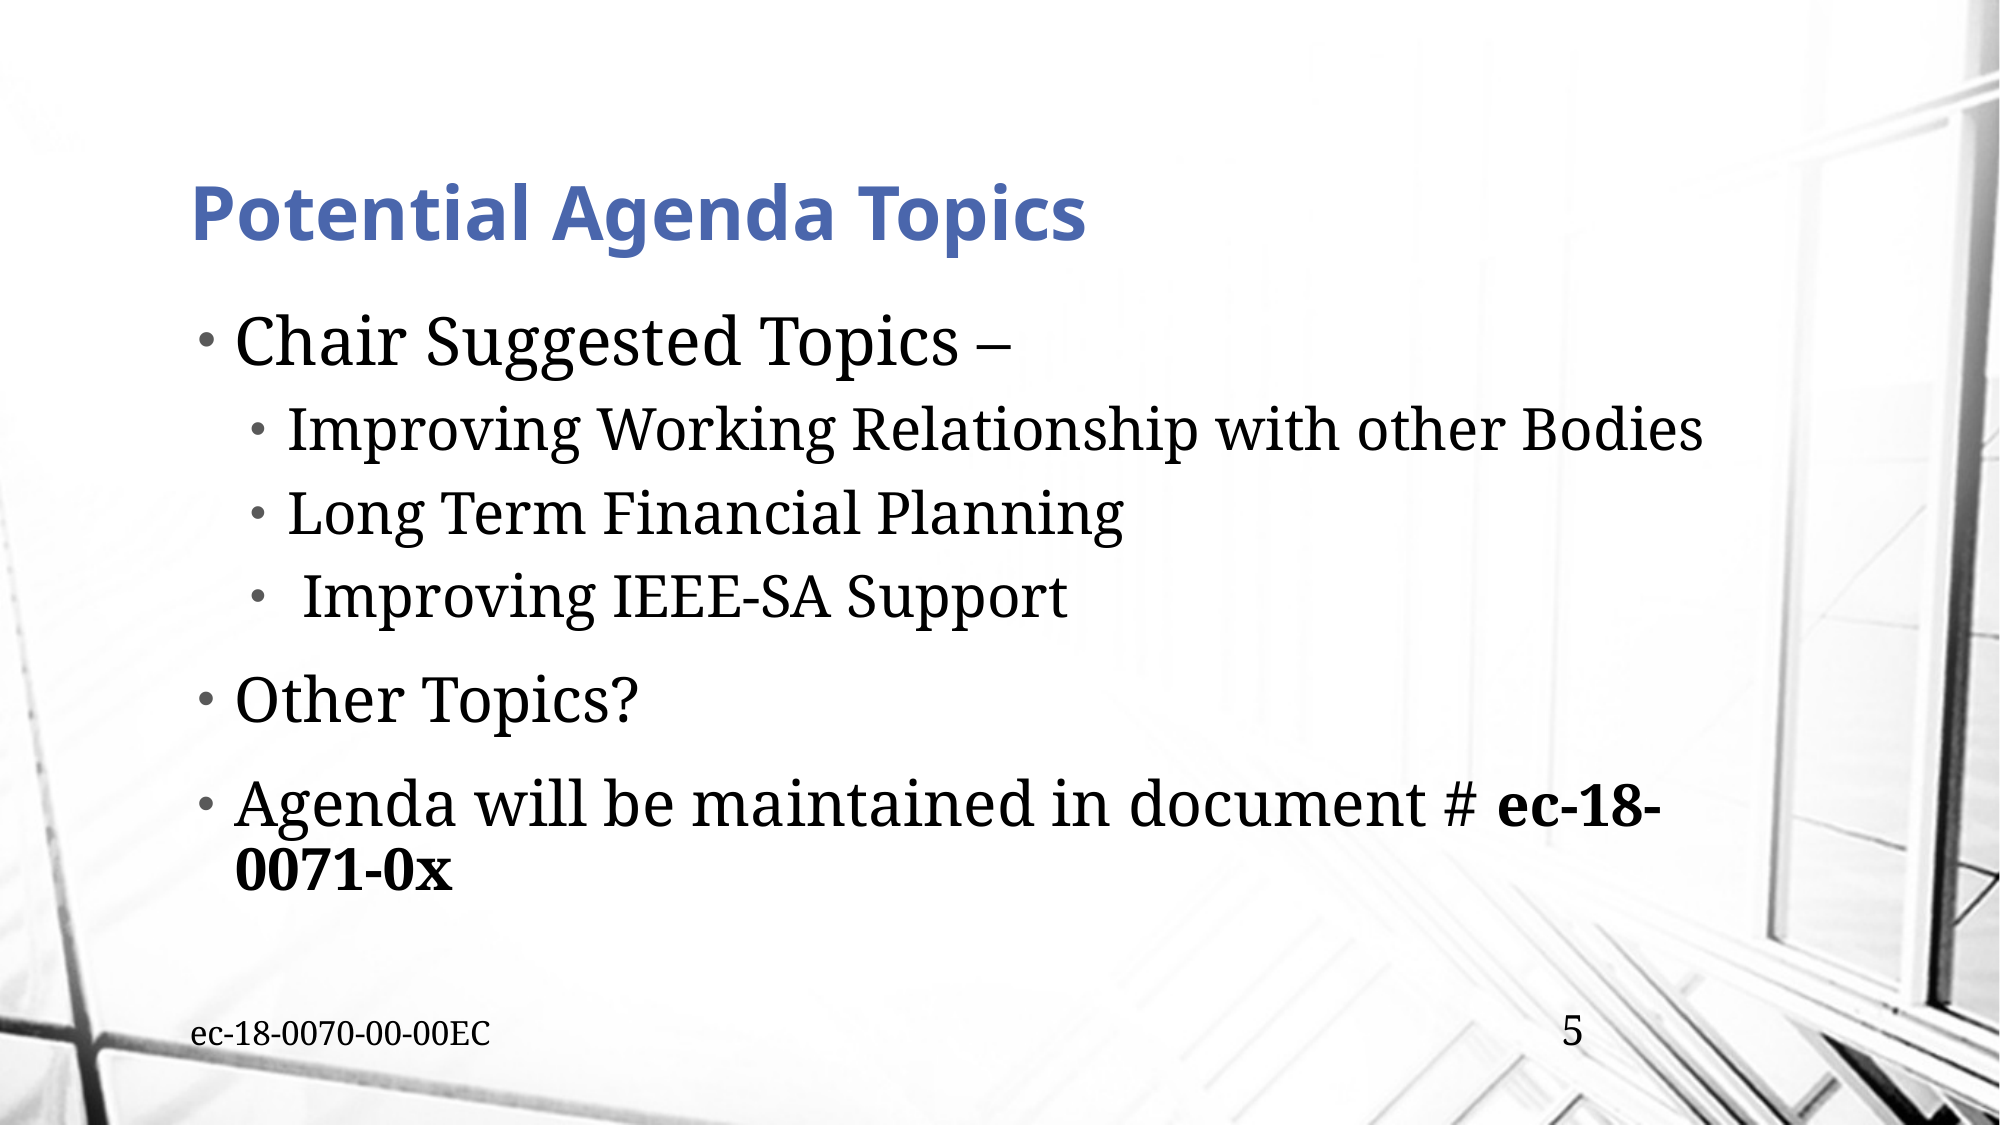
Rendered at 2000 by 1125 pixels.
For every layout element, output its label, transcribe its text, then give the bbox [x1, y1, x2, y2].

list Chair Suggested Topics – Improving Working Relationship with other Bodies Long Term Financial Planning Improving IEEE-SA Support Other Topics? Agenda will be maintained in document # ec-18-0071-0x [174, 299, 1725, 988]
slide_number 5 [1399, 1009, 1600, 1055]
footer ec-18-0070-00-00EC [174, 1009, 1103, 1055]
title Potential Agenda Topics [174, 87, 1600, 263]
picture [0, 0, 2000, 1125]
